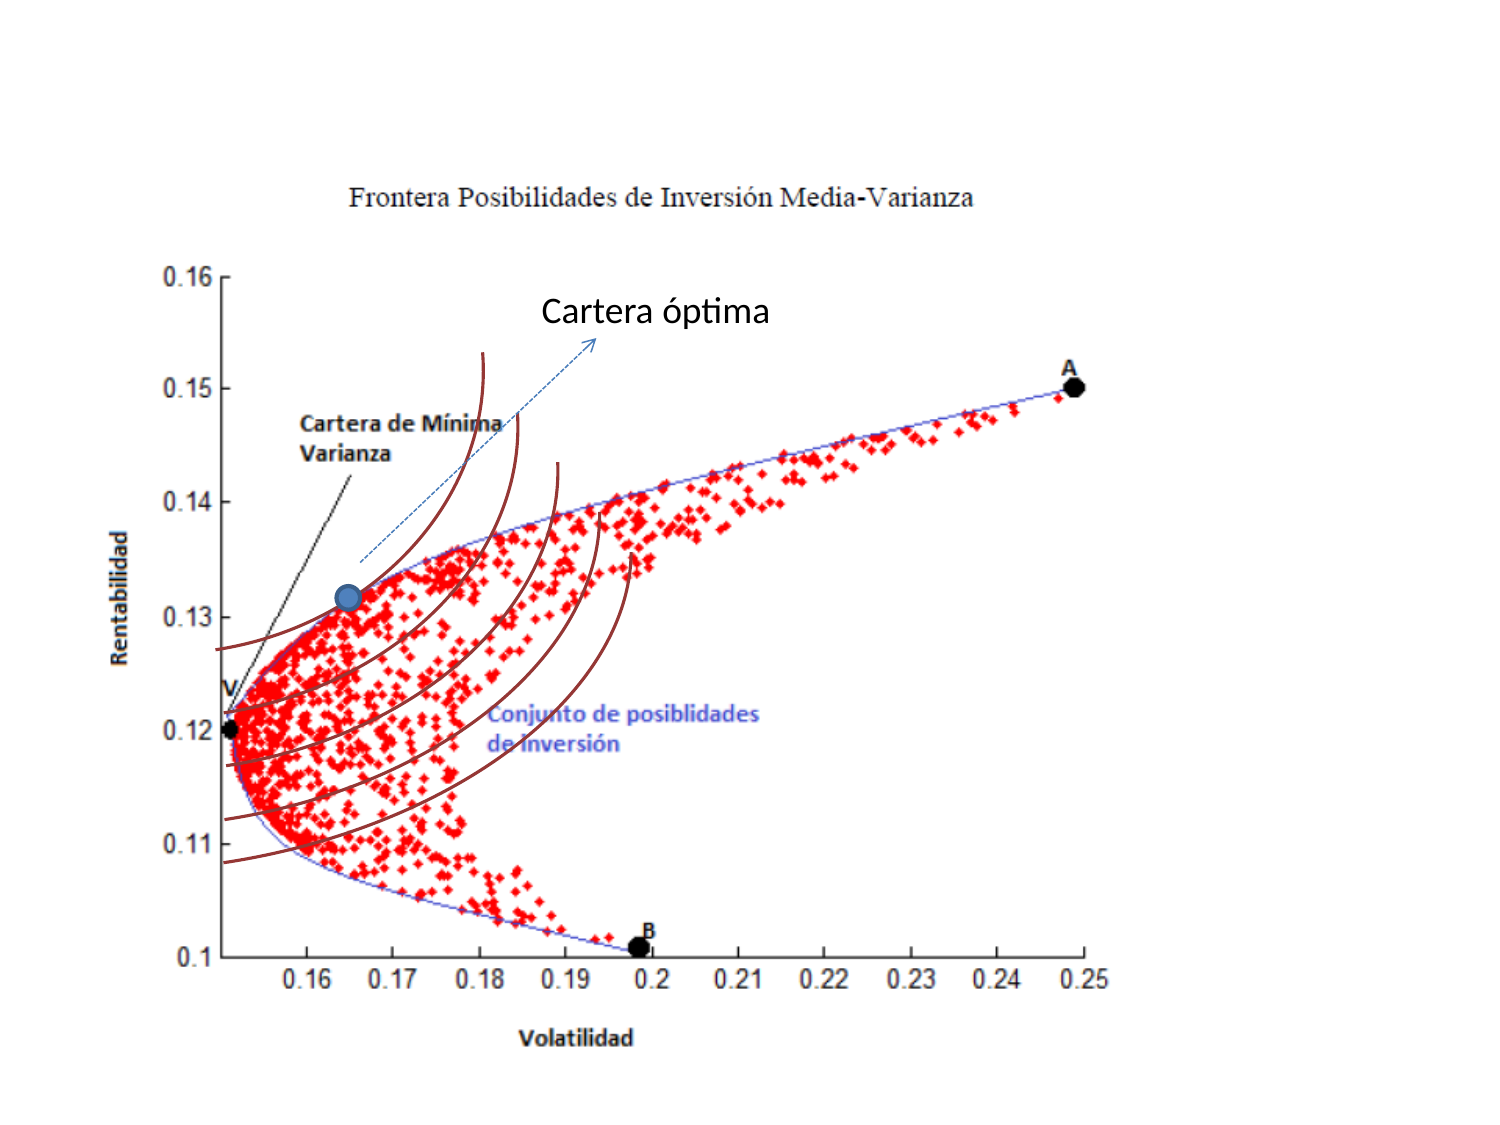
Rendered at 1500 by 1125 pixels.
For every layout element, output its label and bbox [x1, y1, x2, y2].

text_box [359, 337, 597, 563]
picture [100, 160, 1293, 1090]
